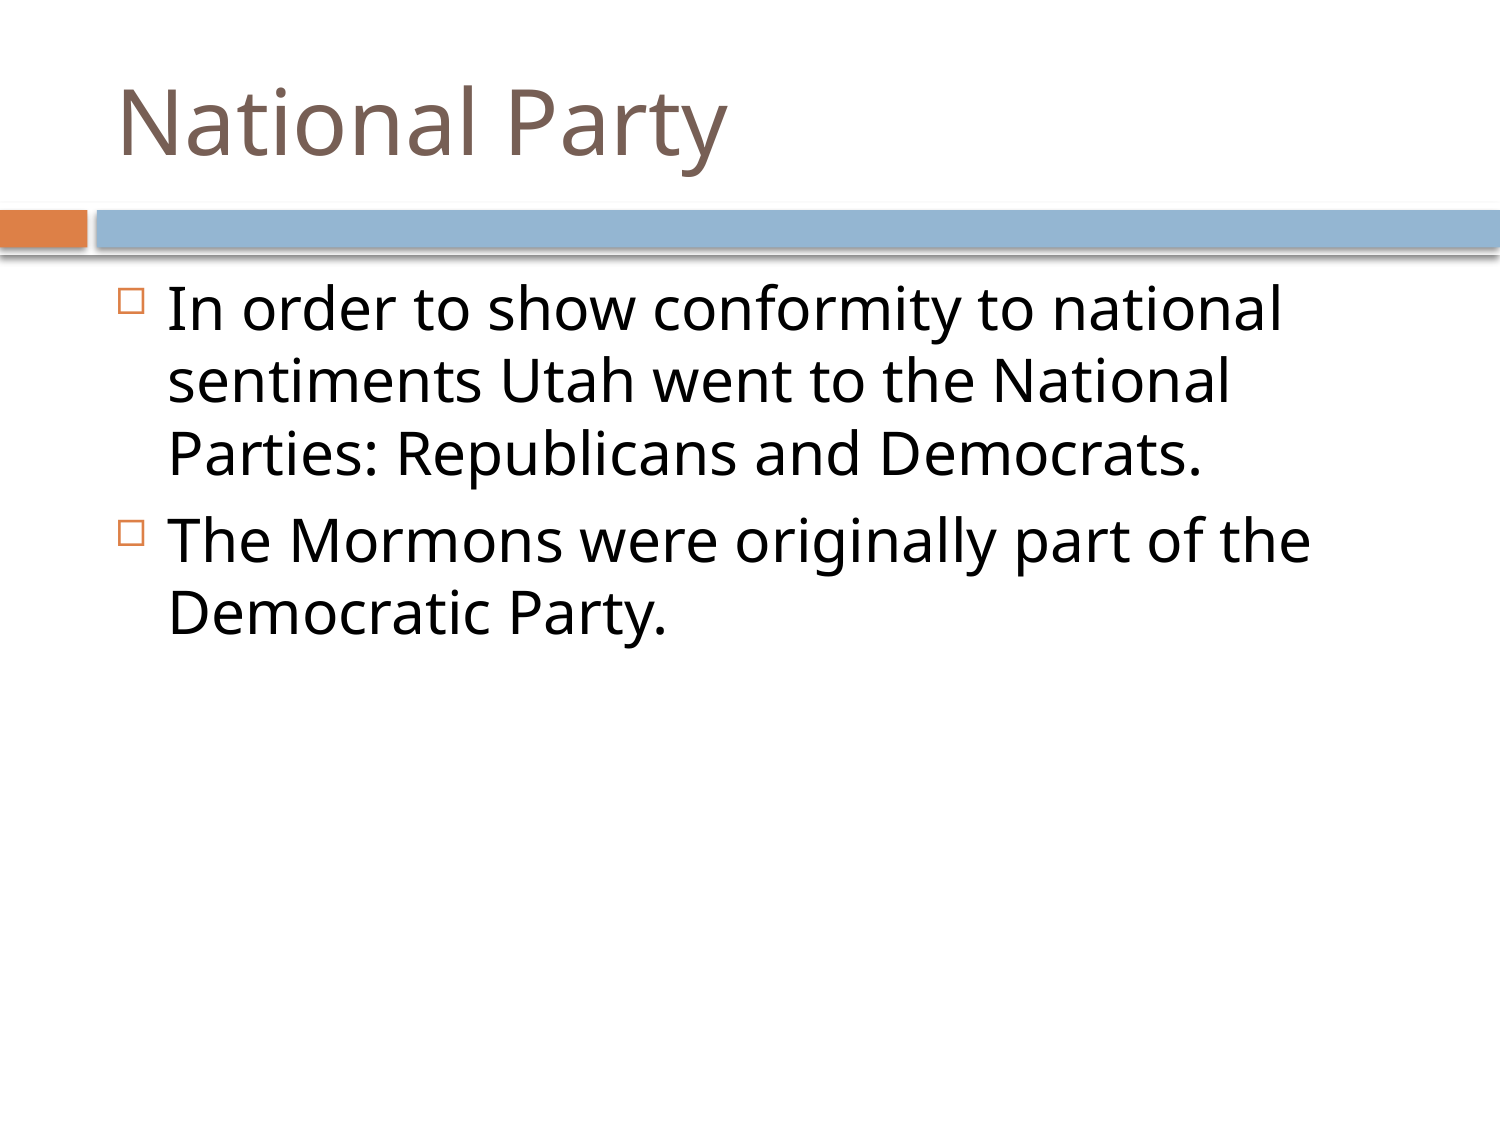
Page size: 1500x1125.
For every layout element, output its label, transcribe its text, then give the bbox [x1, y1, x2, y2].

list In order to show conformity to national sentiments Utah went to the National Parties: Republicans and Democrats. The Mormons were originally part of the Democratic Party. [100, 262, 1438, 1000]
title National Party [100, 37, 1438, 200]
